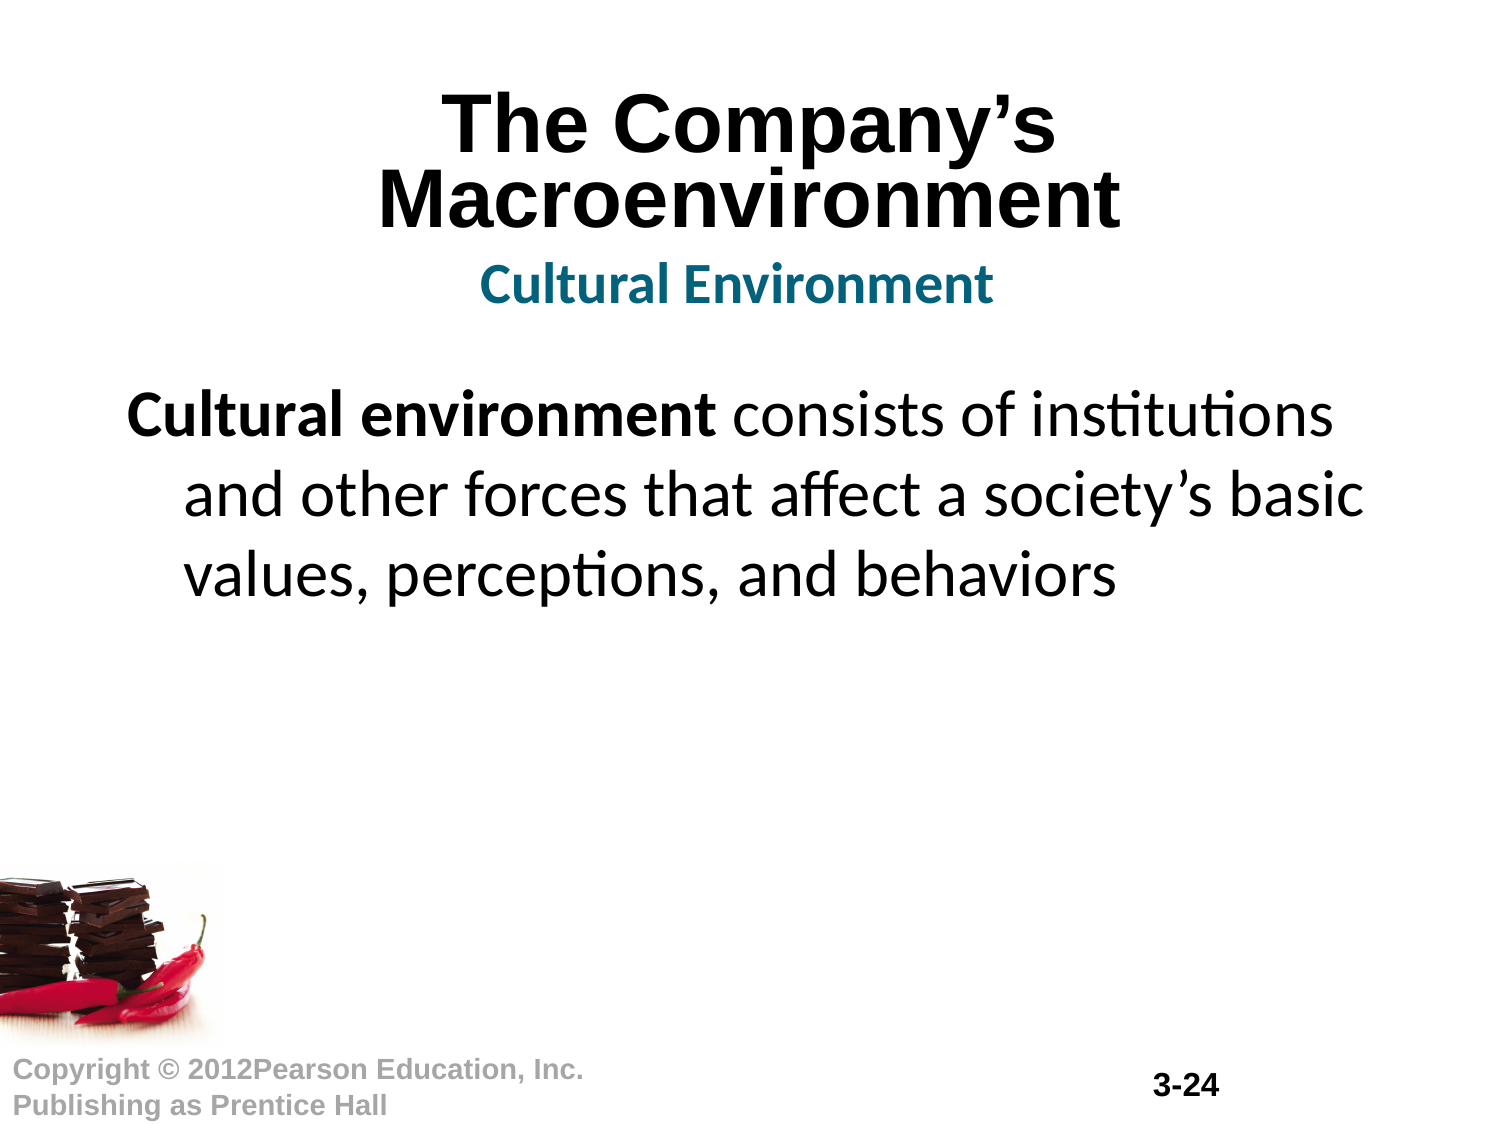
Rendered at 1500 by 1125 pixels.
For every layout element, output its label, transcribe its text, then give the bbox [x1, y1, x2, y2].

title The Company’s Macroenvironment [112, 37, 1388, 226]
picture [0, 862, 225, 1050]
list Cultural Environment [149, 237, 1326, 301]
list Cultural environment consists of institutions and other forces that affect a society’s basic values, perceptions, and behaviors [112, 362, 1388, 1038]
